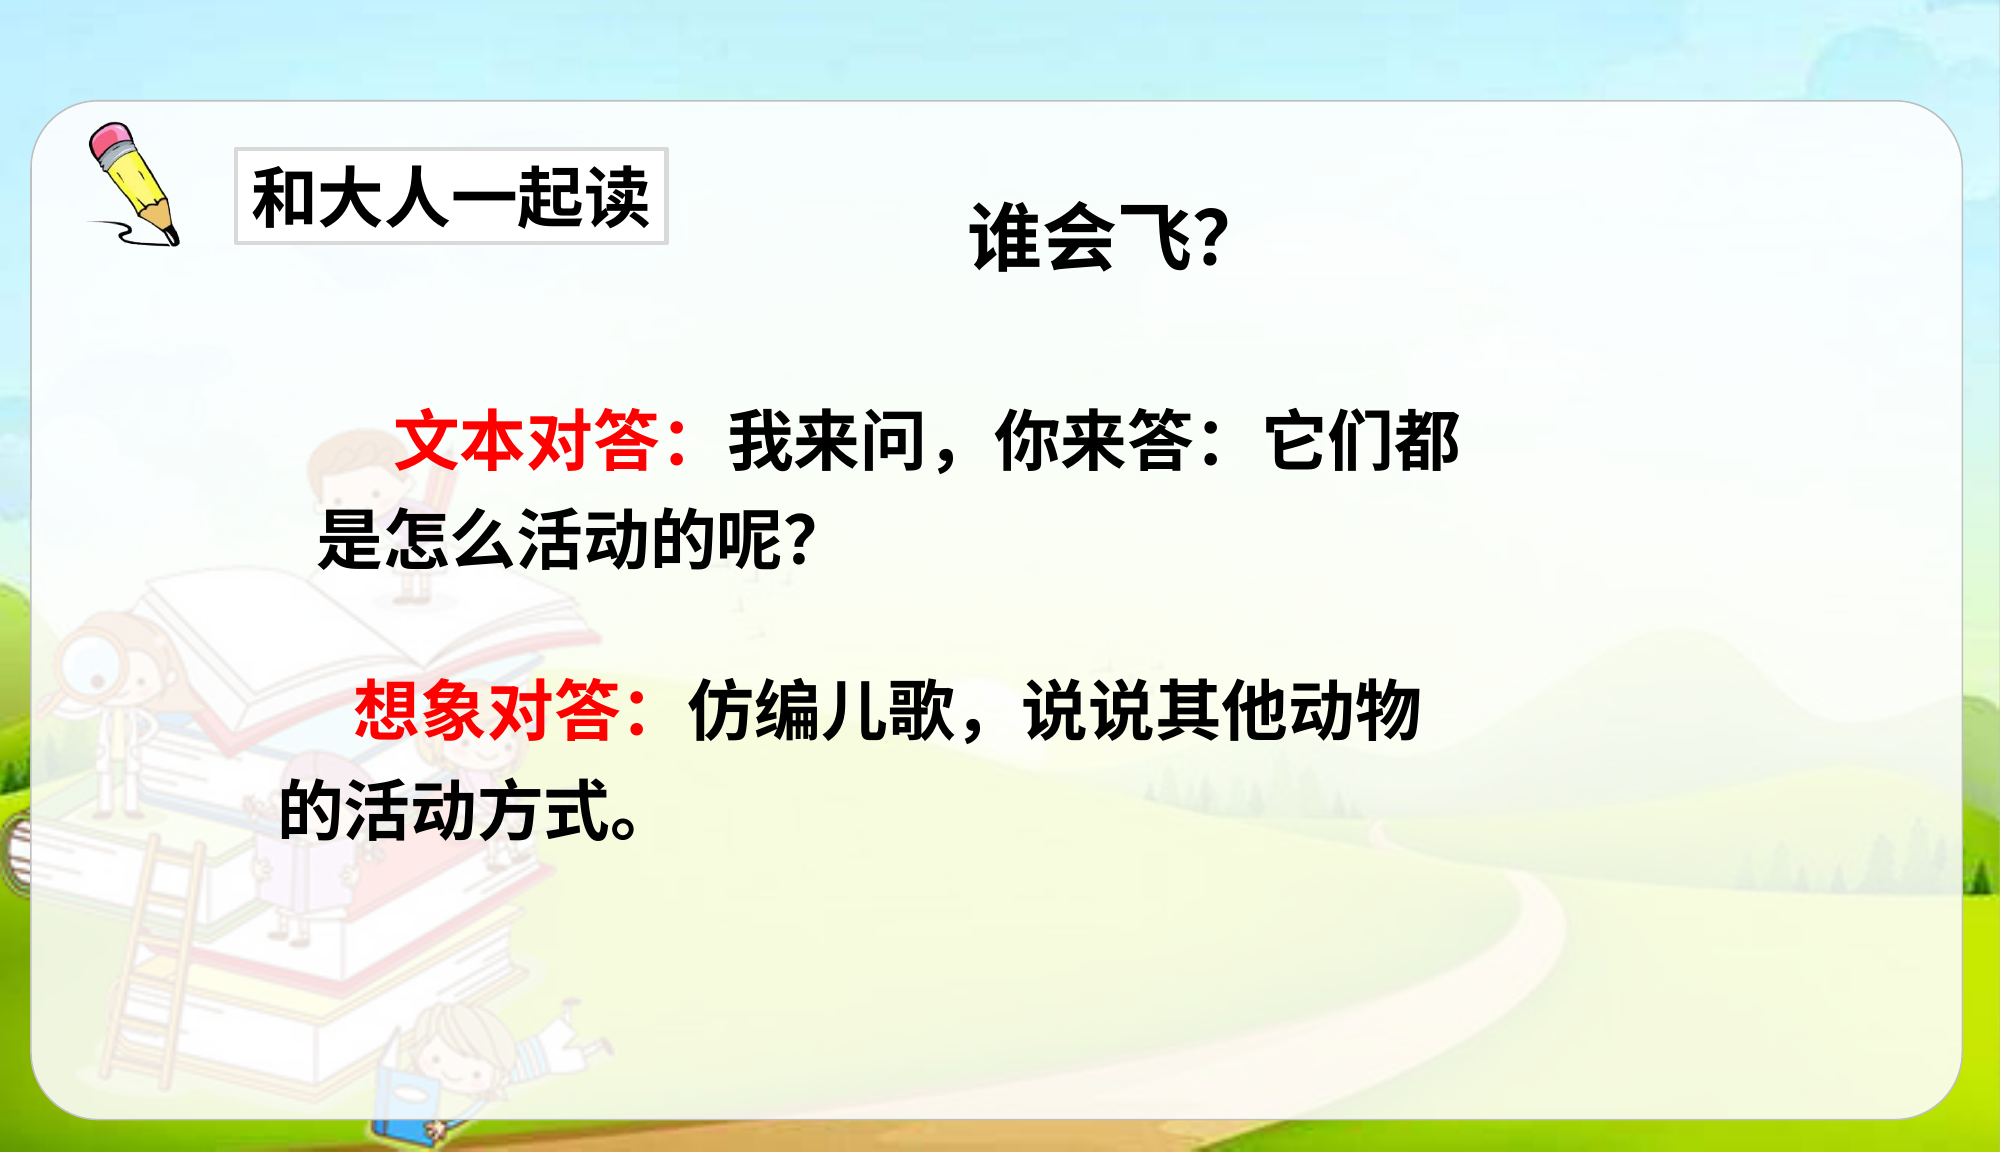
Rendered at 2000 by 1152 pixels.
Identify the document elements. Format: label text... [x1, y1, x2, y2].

text_box 文本对答：我来问，你来答：它们都是怎么活动的呢？ [301, 370, 1493, 586]
text_box 想象对答：仿编儿歌，说说其他动物的活动方式。 [262, 641, 1453, 856]
text_box 和大人一起读 [234, 147, 669, 245]
text_box 谁会飞？ [952, 183, 1283, 288]
picture [0, 0, 2000, 1152]
